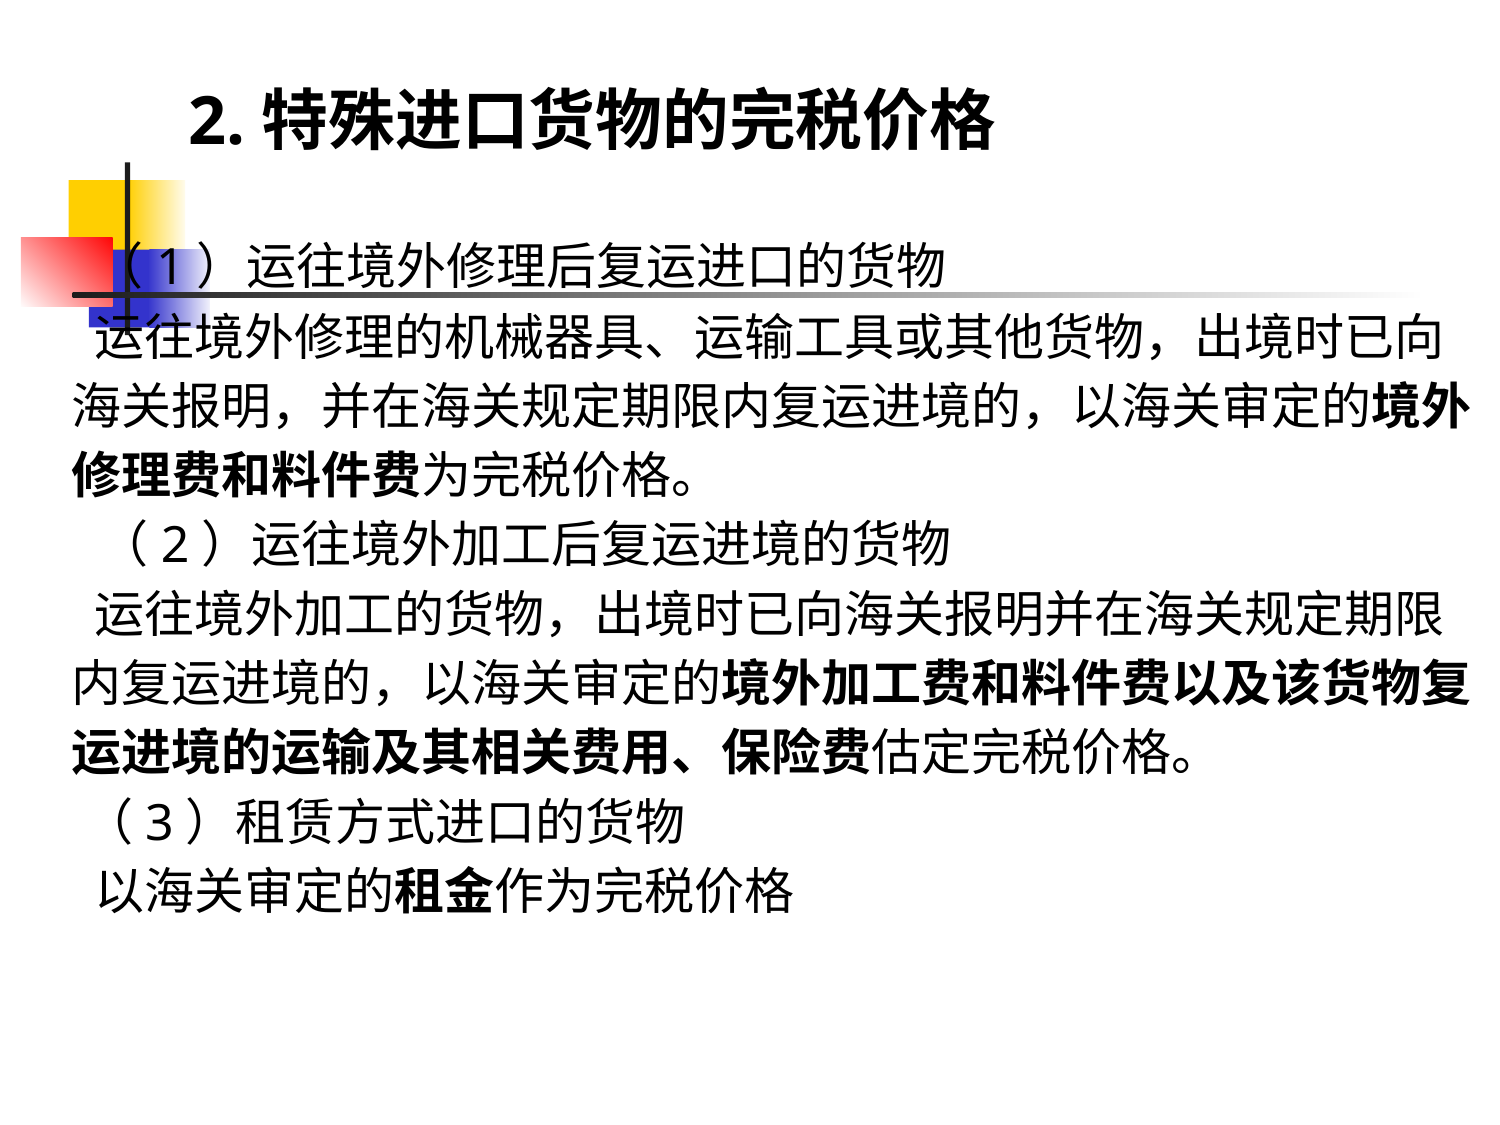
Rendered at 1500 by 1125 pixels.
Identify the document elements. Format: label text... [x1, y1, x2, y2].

title 2.特殊进口货物的完税价格 [147, 66, 1427, 173]
list （1）运往境外修理后复运进口的货物 运往境外修理的机械器具、运输工具或其他货物，出境时已向海关报明，并在海关规定期限内复运进境的，以海关审定的境外修理费和料件费为完税价格。 （2）运往境外加工后复运进境的货物 运往境外加工的货物，出境时已向海关报明并在海关规定期限内复运进境的，以海关审定的境外加工费和料件费以及该货物复运进境的运输及其相关费用、保险费估定完税价格。 （3）租赁方式进口的货物 以海关审定的租金作为完税价格 [0, 207, 1500, 1003]
